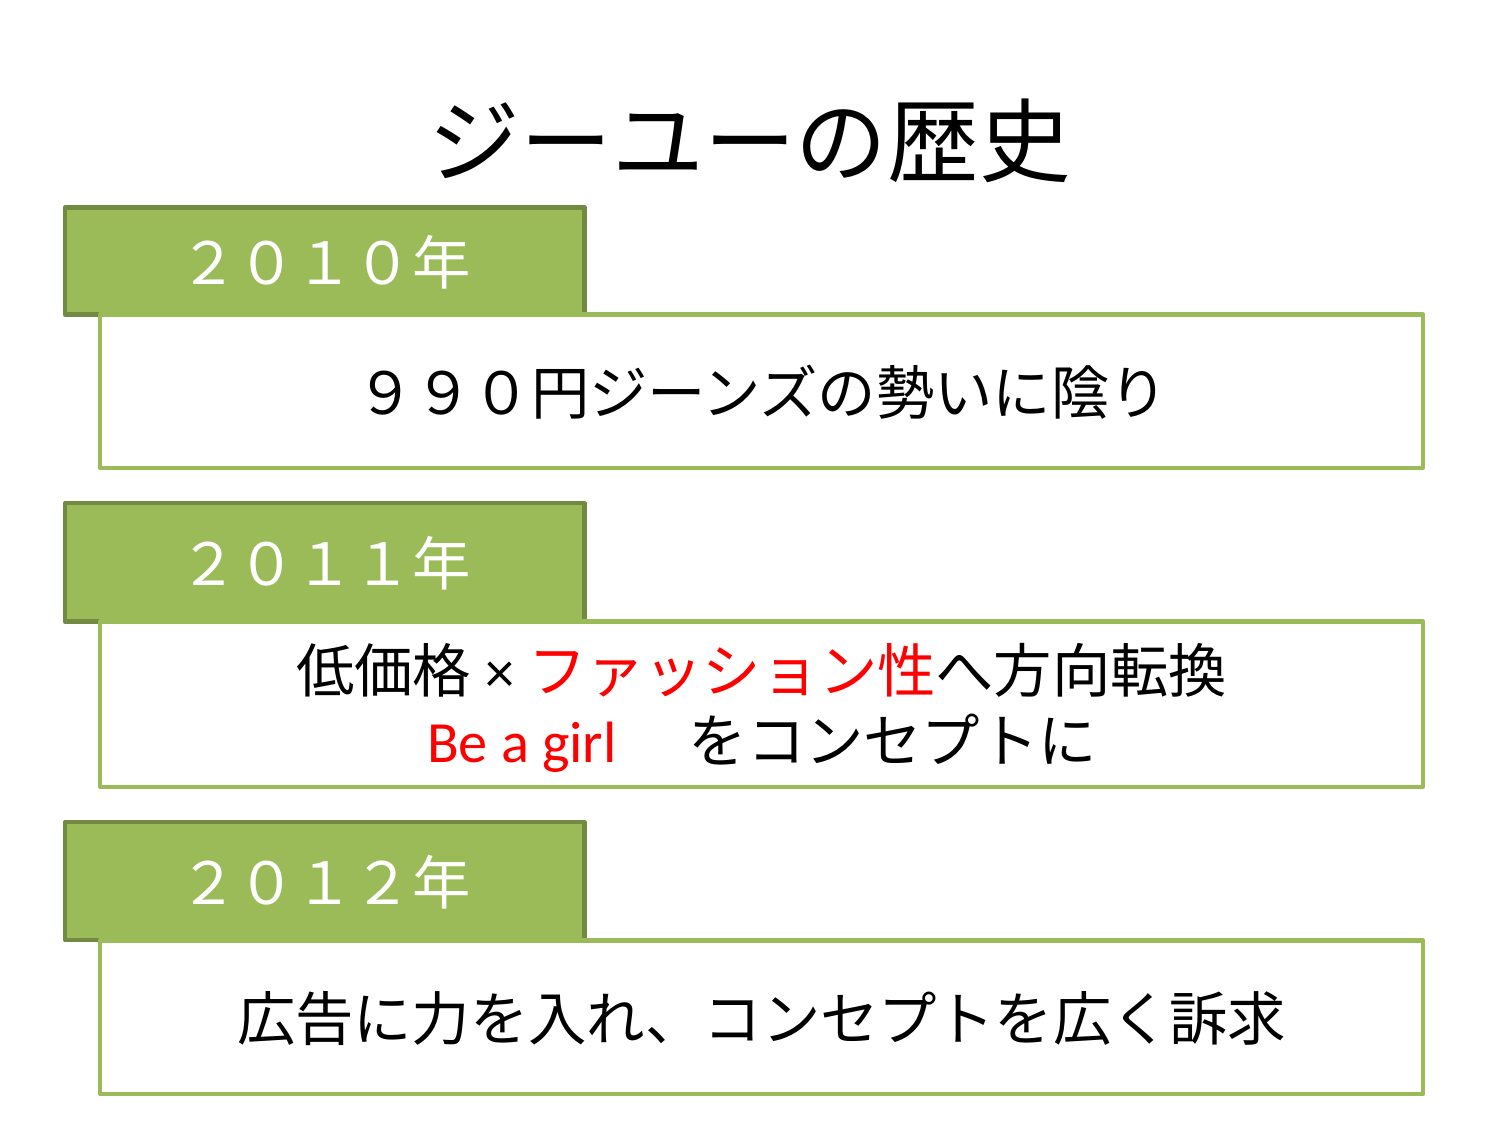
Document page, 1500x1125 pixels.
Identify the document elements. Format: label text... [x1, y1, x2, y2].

title ジーユーの歴史 [75, 45, 1425, 233]
text_box ２０１２年 [63, 820, 587, 942]
text_box 低価格×ファッション性へ方向転換 Be a girl をコンセプトに [98, 619, 1425, 789]
text_box ２０１１年 [63, 501, 587, 624]
text_box ９９０円ジーンズの勢いに陰り [98, 312, 1425, 470]
text_box 広告に力を入れ、コンセプトを広く訴求 [98, 938, 1425, 1096]
text_box ２０１０年 [63, 205, 587, 317]
